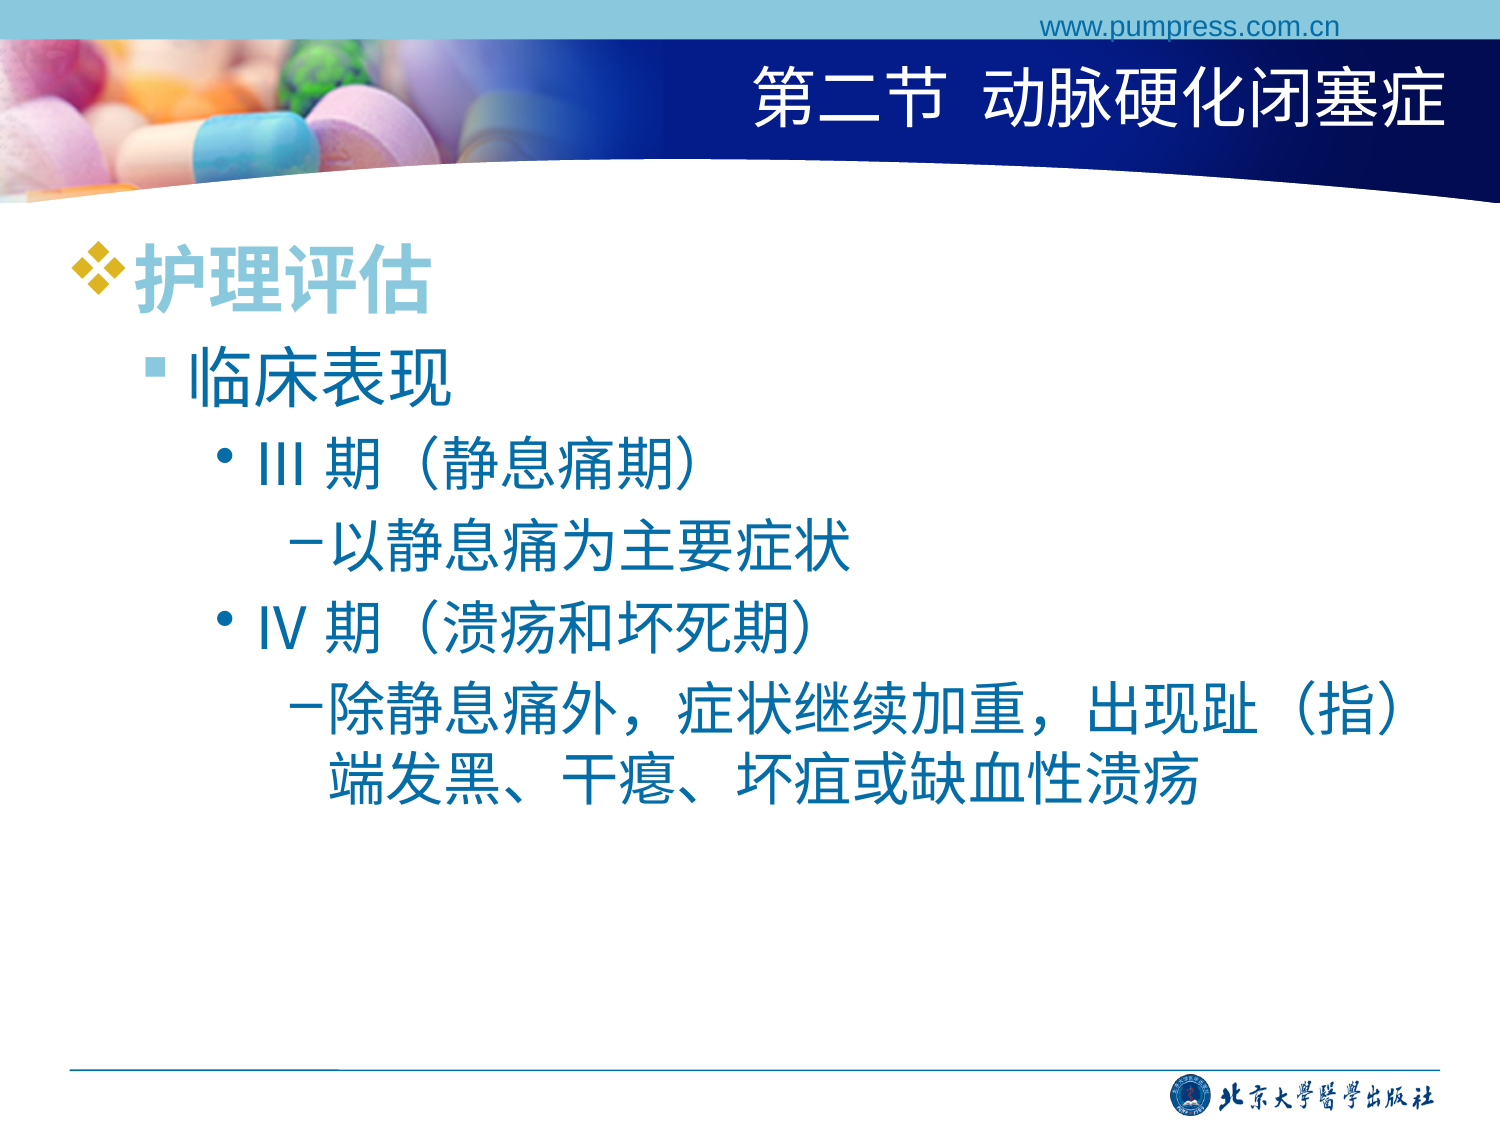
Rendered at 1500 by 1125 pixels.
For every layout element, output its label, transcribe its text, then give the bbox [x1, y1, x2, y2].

picture [1170, 1074, 1436, 1118]
picture [0, 40, 1500, 203]
list 护理评估 临床表现 Ⅲ期（静息痛期） 以静息痛为主要症状 Ⅳ期（溃疡和坏死期） 除静息痛外，症状继续加重，出现趾（指）端发黑、干瘪、坏疽或缺血性溃疡 [49, 224, 1463, 1026]
slide_number www.pumpress.com.cn [1025, 0, 1463, 38]
title 第二节 动脉硬化闭塞症 [137, 49, 1463, 143]
